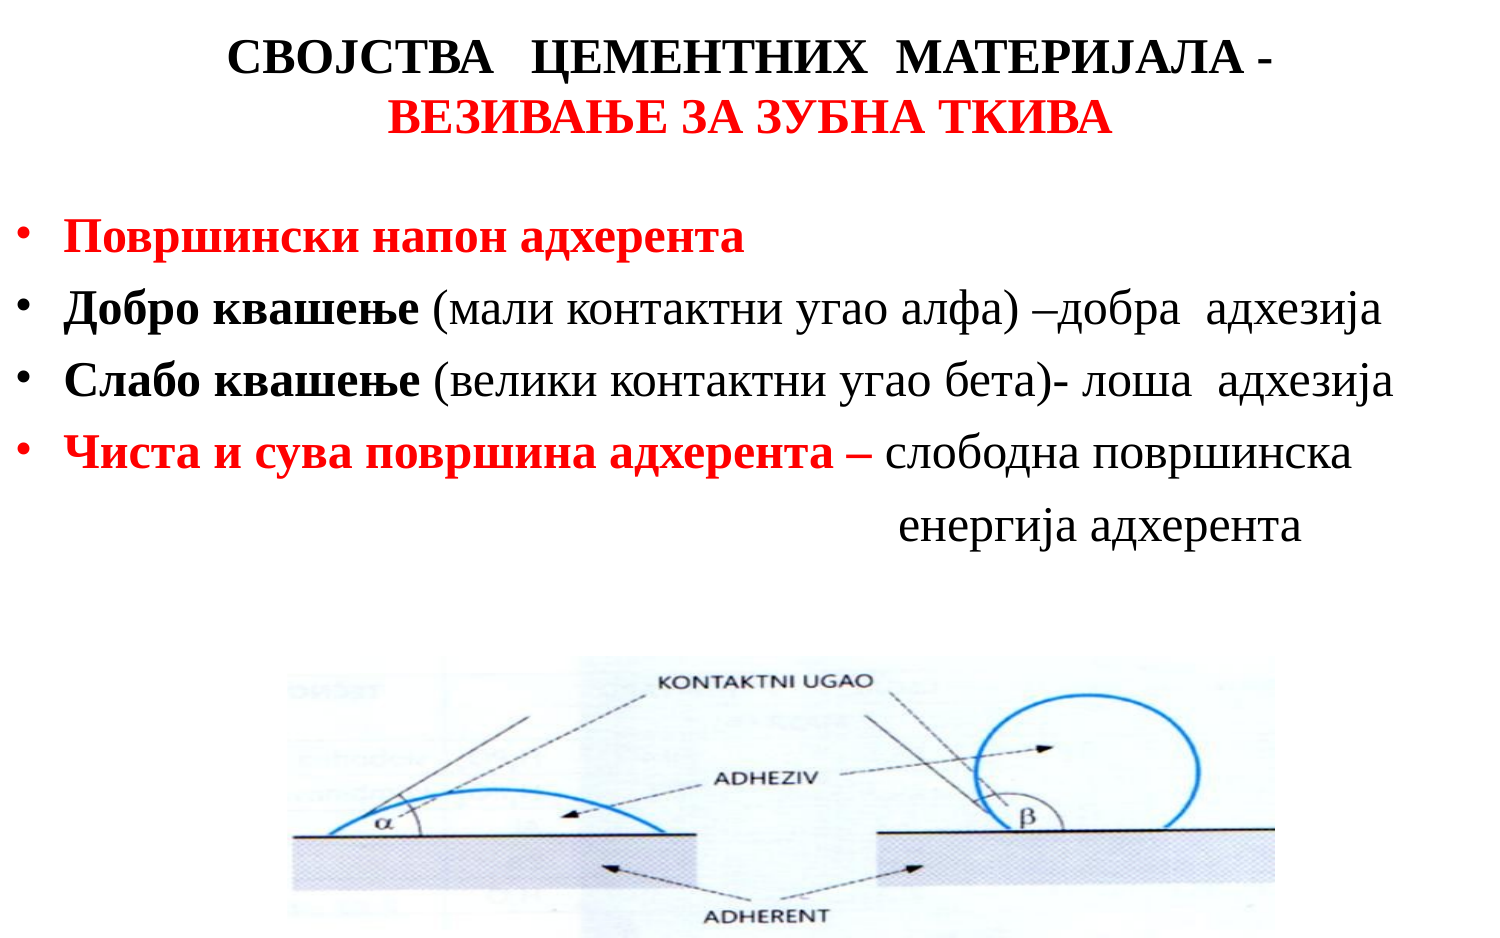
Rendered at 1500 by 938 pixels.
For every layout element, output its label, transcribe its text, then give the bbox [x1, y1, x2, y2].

text_box [287, 656, 1275, 938]
title СВОЈСТВА ЦЕМЕНТНИХ МАТЕРИЈАЛА - ВЕЗИВАЊЕ ЗА ЗУБНА ТКИВА [12, 4, 1488, 181]
text_box Површински напон адхерента Добро квашење (мали контактни угао алфа) –добра адхезија Слабо квашење (велики контактни угао бета)- лоша адхезија Чиста и сува површина адхерента – слободна површинска енергија адхерента [12, 202, 1398, 551]
